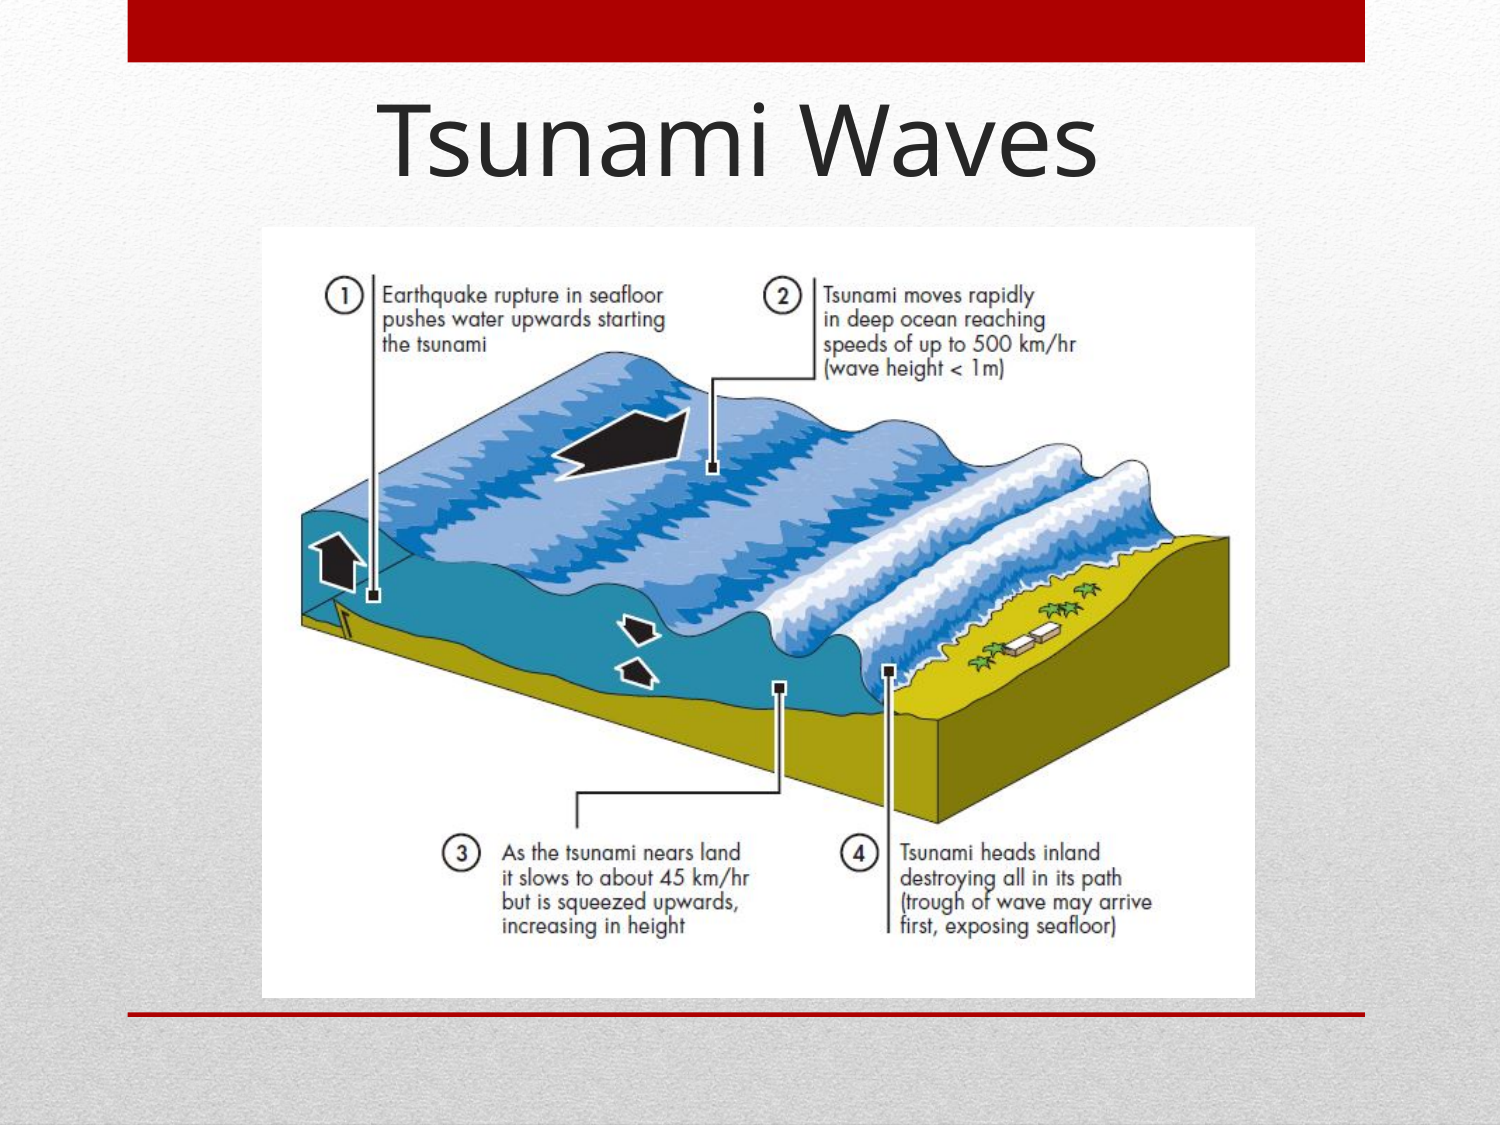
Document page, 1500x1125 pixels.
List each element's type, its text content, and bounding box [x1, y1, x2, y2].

title Tsunami Waves [132, 37, 1345, 205]
picture [261, 226, 1255, 998]
